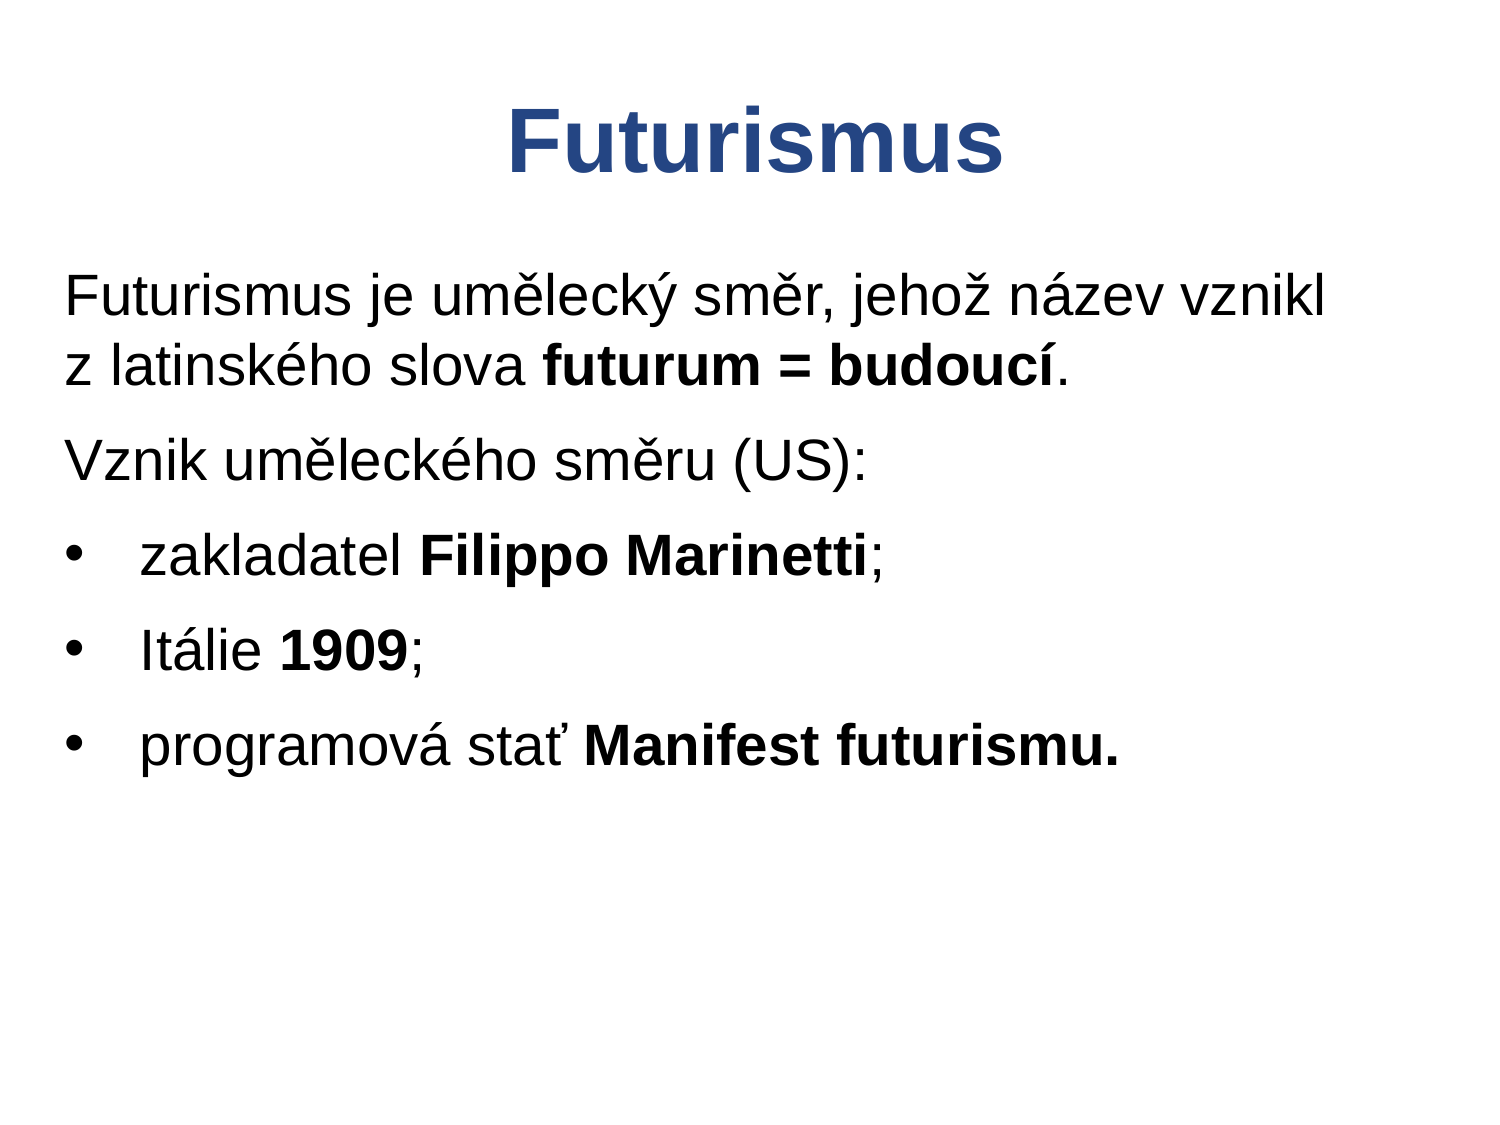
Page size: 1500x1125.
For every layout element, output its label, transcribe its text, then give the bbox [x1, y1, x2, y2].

text_box Futurismus [49, 62, 1463, 199]
text_box Futurismus je umělecký směr, jehož název vznikl z latinského slova futurum = budoucí. Vznik uměleckého směru (US): zakladatel Filippo Marinetti; Itálie 1909; programová stať Manifest futurismu. [49, 249, 1463, 785]
